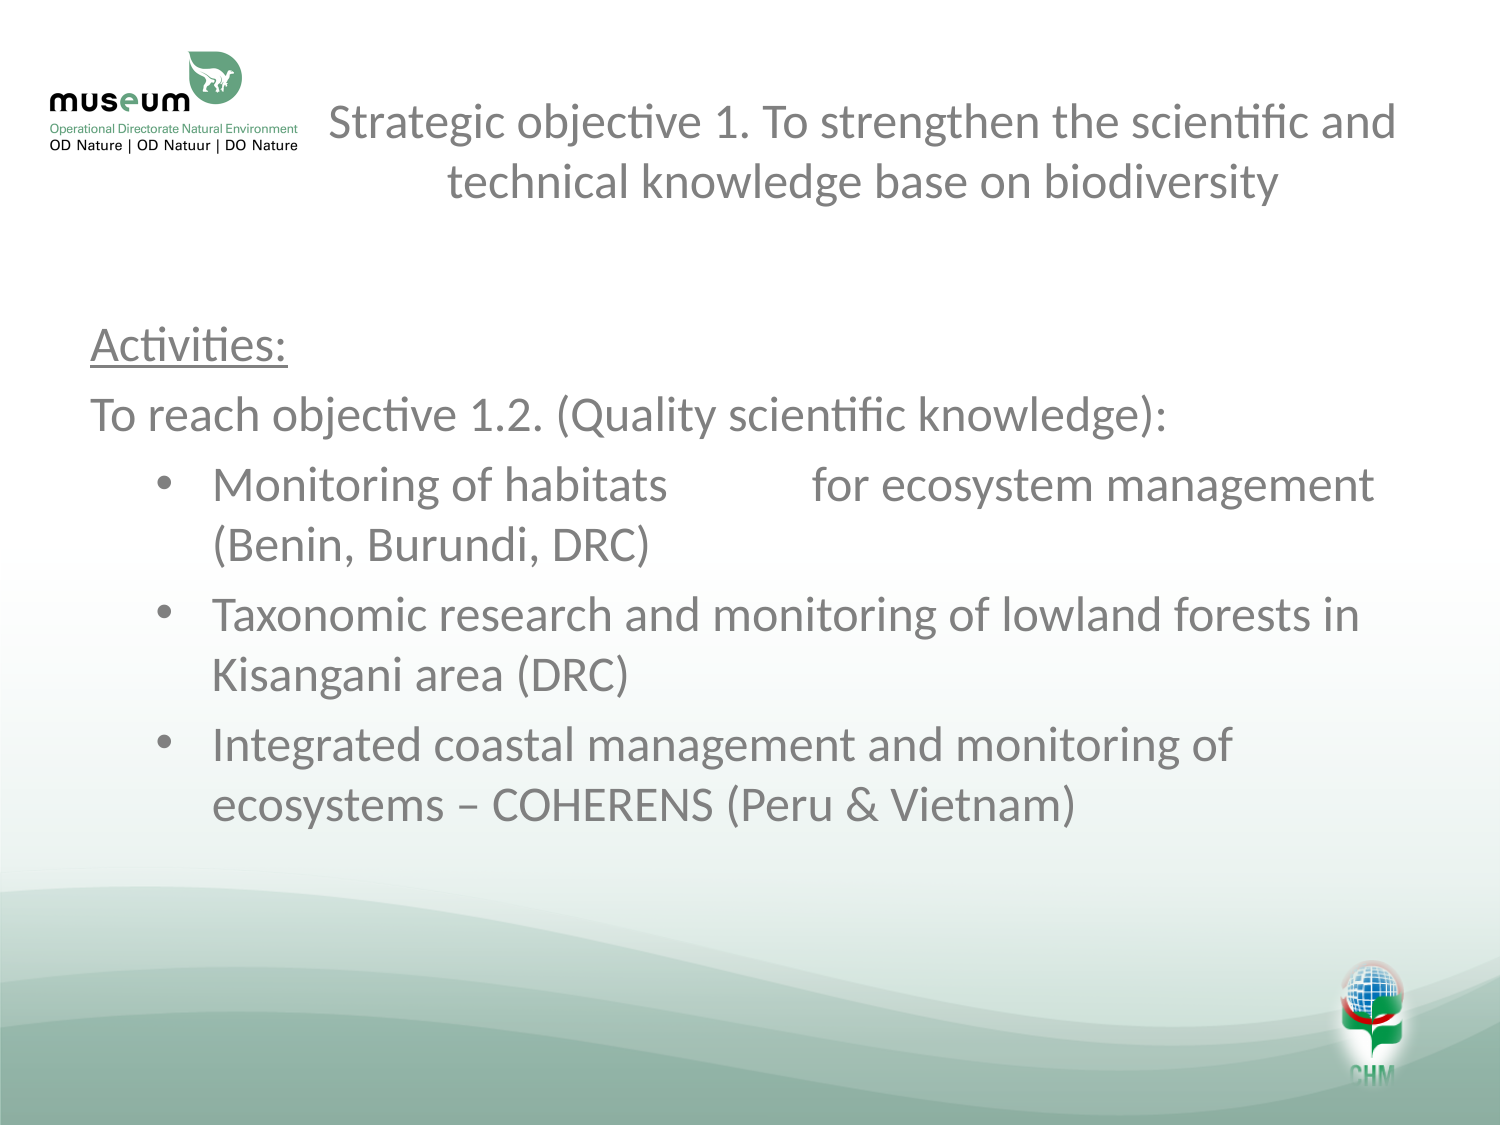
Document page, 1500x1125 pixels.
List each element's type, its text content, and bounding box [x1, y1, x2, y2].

list Activities: To reach objective 1.2. (Quality scientific knowledge): Monitoring of habitats for ecosystem management (Benin, Burundi, DRC) Taxonomic research and monitoring of lowland forests in Kisangani area (DRC) Integrated coastal management and monitoring of ecosystems – COHERENS (Peru & Vietnam) [75, 304, 1425, 1047]
title Strategic objective 1. To strengthen the scientific and technical knowledge base on biodiversity [301, 79, 1425, 268]
picture [0, 0, 1500, 1125]
